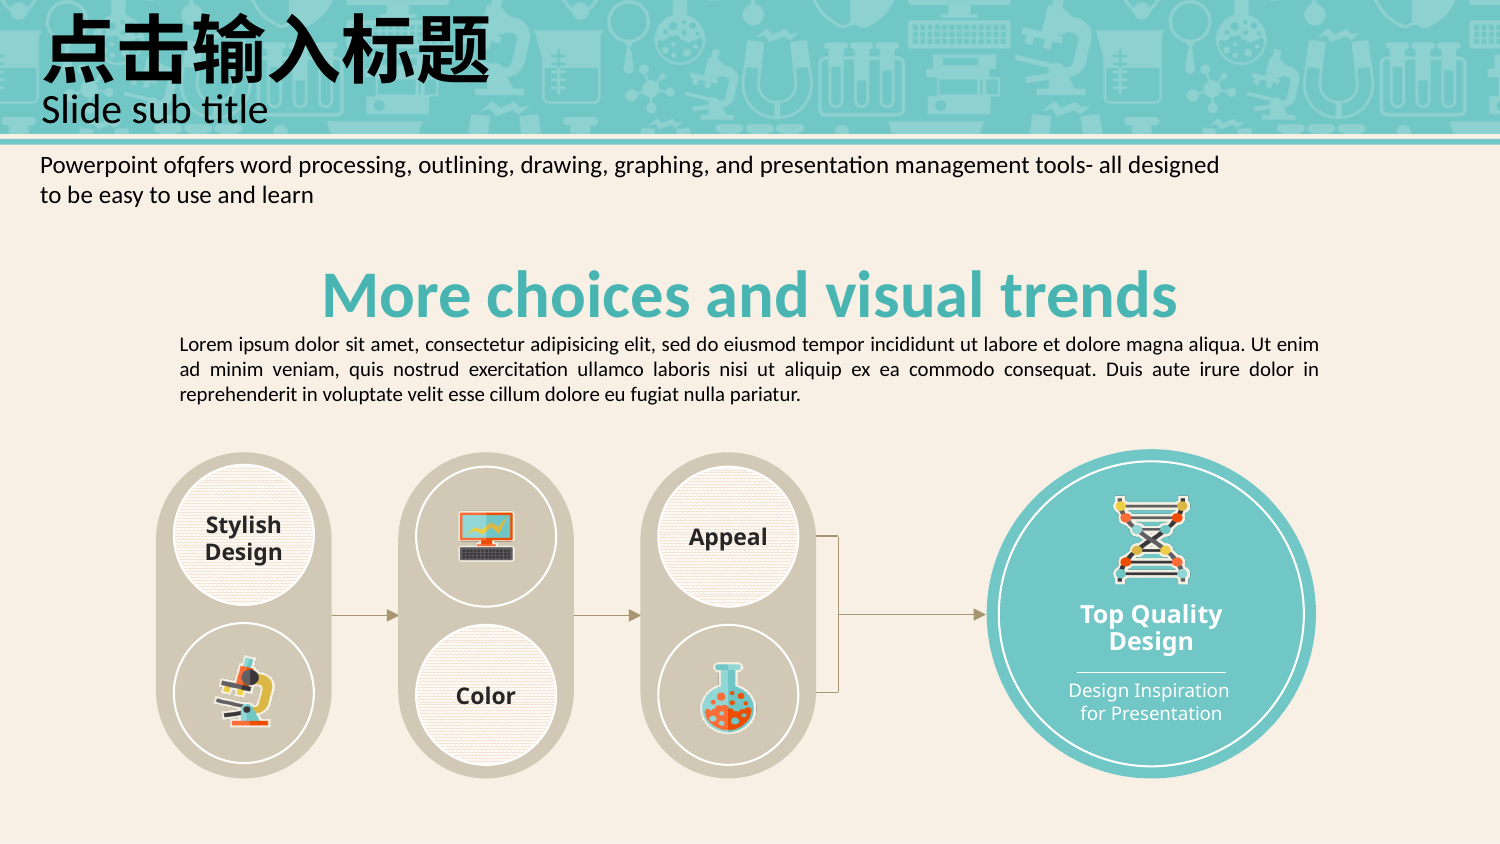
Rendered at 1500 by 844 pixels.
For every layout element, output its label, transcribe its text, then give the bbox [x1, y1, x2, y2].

picture [0, 0, 1500, 134]
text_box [155, 448, 1317, 779]
list Slide sub title [41, 108, 1365, 146]
text_box More choices and visual trends [179, 266, 1321, 330]
list 点击输入标题 [41, 19, 1365, 108]
text_box Powerpoint ofqfers word processing, outlining, drawing, graphing, and presentation management tools- all designed to be easy to use and learn [40, 148, 1247, 209]
text_box Lorem ipsum dolor sit amet, consectetur adipisicing elit, sed do eiusmod tempor incididunt ut labore et dolore magna aliqua. Ut enim ad minim veniam, quis nostrud exercitation ullamco laboris nisi ut aliquip ex ea commodo consequat. Duis aute irure dolor in reprehenderit in voluptate velit esse cillum dolore eu fugiat nulla pariatur. [179, 330, 1321, 406]
